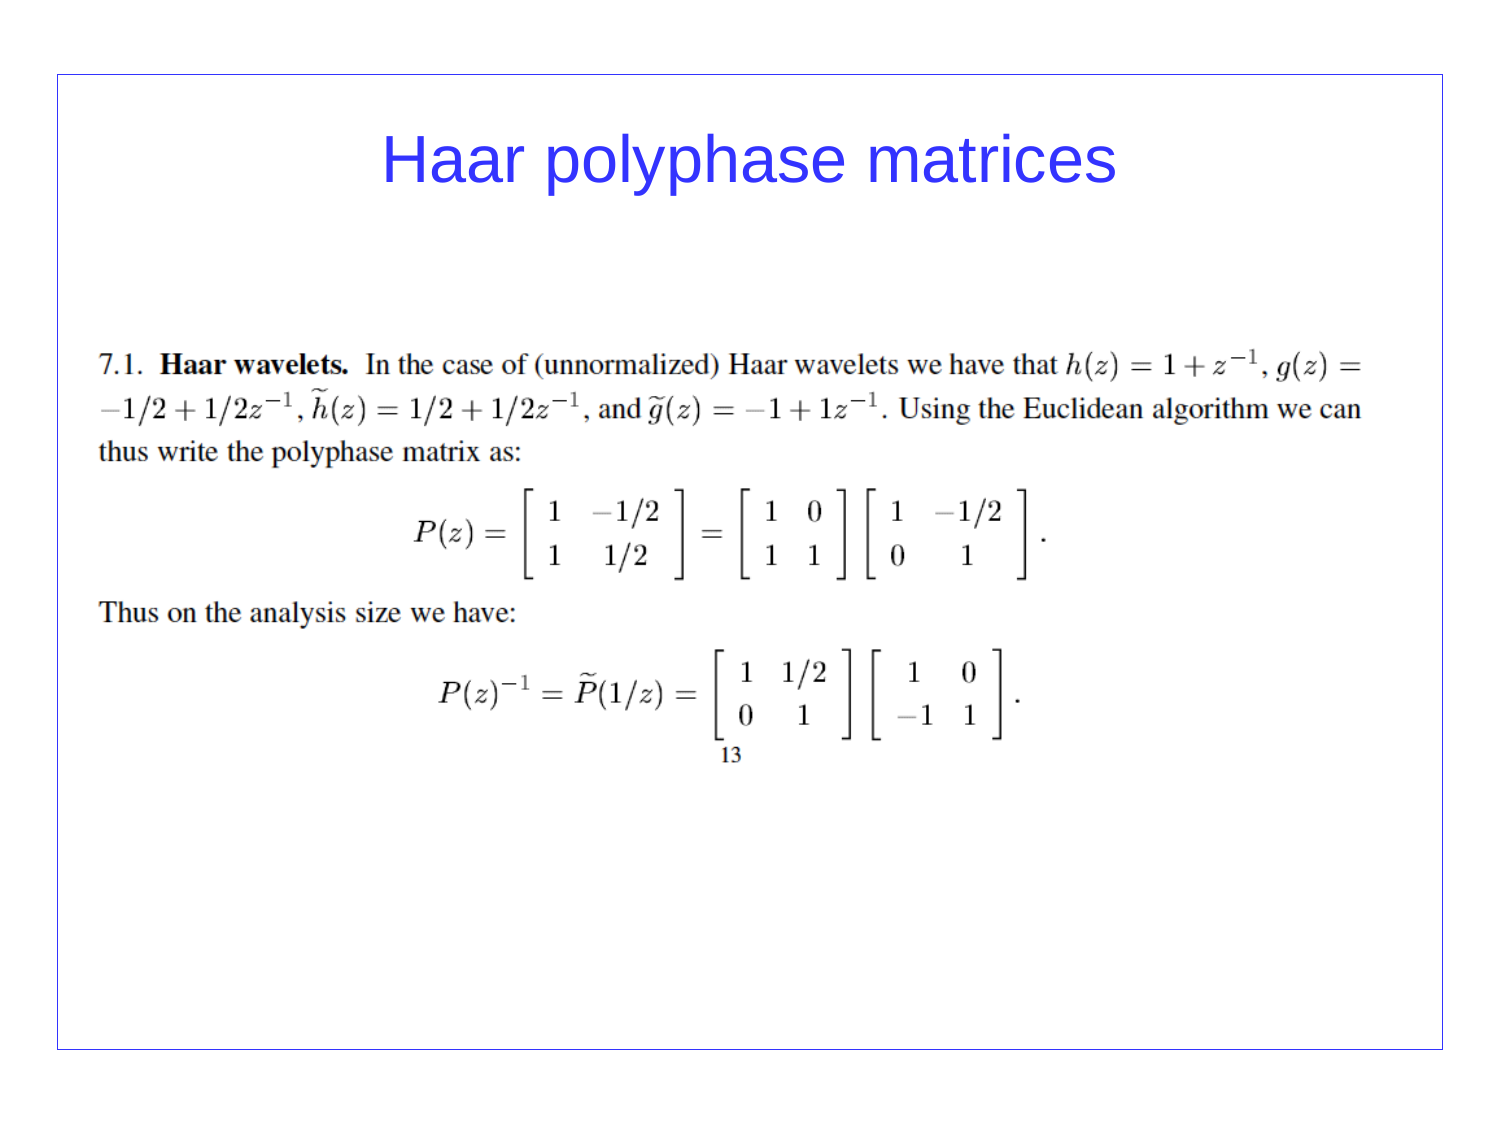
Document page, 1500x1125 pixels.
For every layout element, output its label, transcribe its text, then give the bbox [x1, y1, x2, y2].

picture [74, 334, 1418, 796]
title Haar polyphase matrices [112, 112, 1388, 200]
